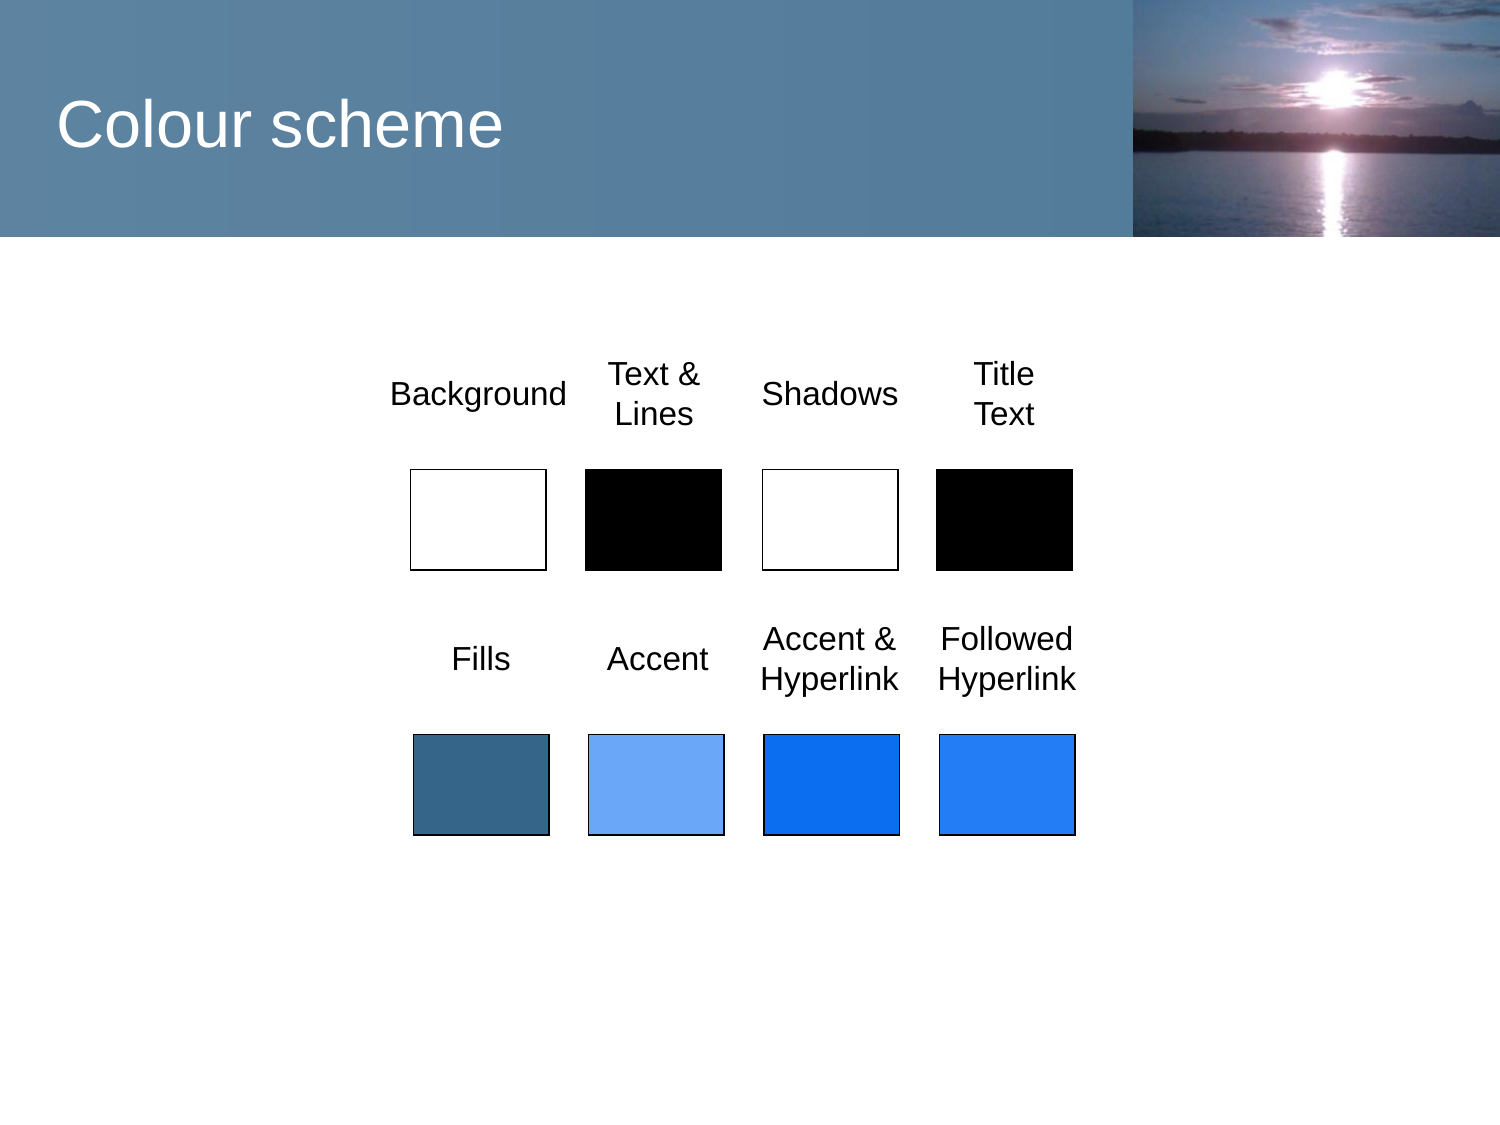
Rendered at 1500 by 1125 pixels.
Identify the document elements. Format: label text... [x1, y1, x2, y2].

text_box [763, 734, 900, 835]
picture [1133, 0, 1500, 237]
title Colour scheme [41, 45, 1164, 197]
text_box Accent [592, 629, 724, 685]
text_box Followed Hyperlink [922, 609, 1092, 704]
text_box Shadows [746, 364, 914, 420]
text_box [762, 469, 899, 570]
text_box [410, 469, 547, 570]
text_box Fills [436, 629, 526, 685]
text_box [588, 734, 725, 835]
text_box [939, 734, 1075, 835]
text_box [936, 469, 1073, 570]
text_box [585, 469, 722, 570]
text_box Accent & Hyperlink [745, 609, 914, 705]
text_box Background [374, 364, 583, 420]
text_box [413, 734, 549, 835]
text_box Title Text [958, 344, 1050, 440]
text_box Text & Lines [592, 344, 716, 440]
